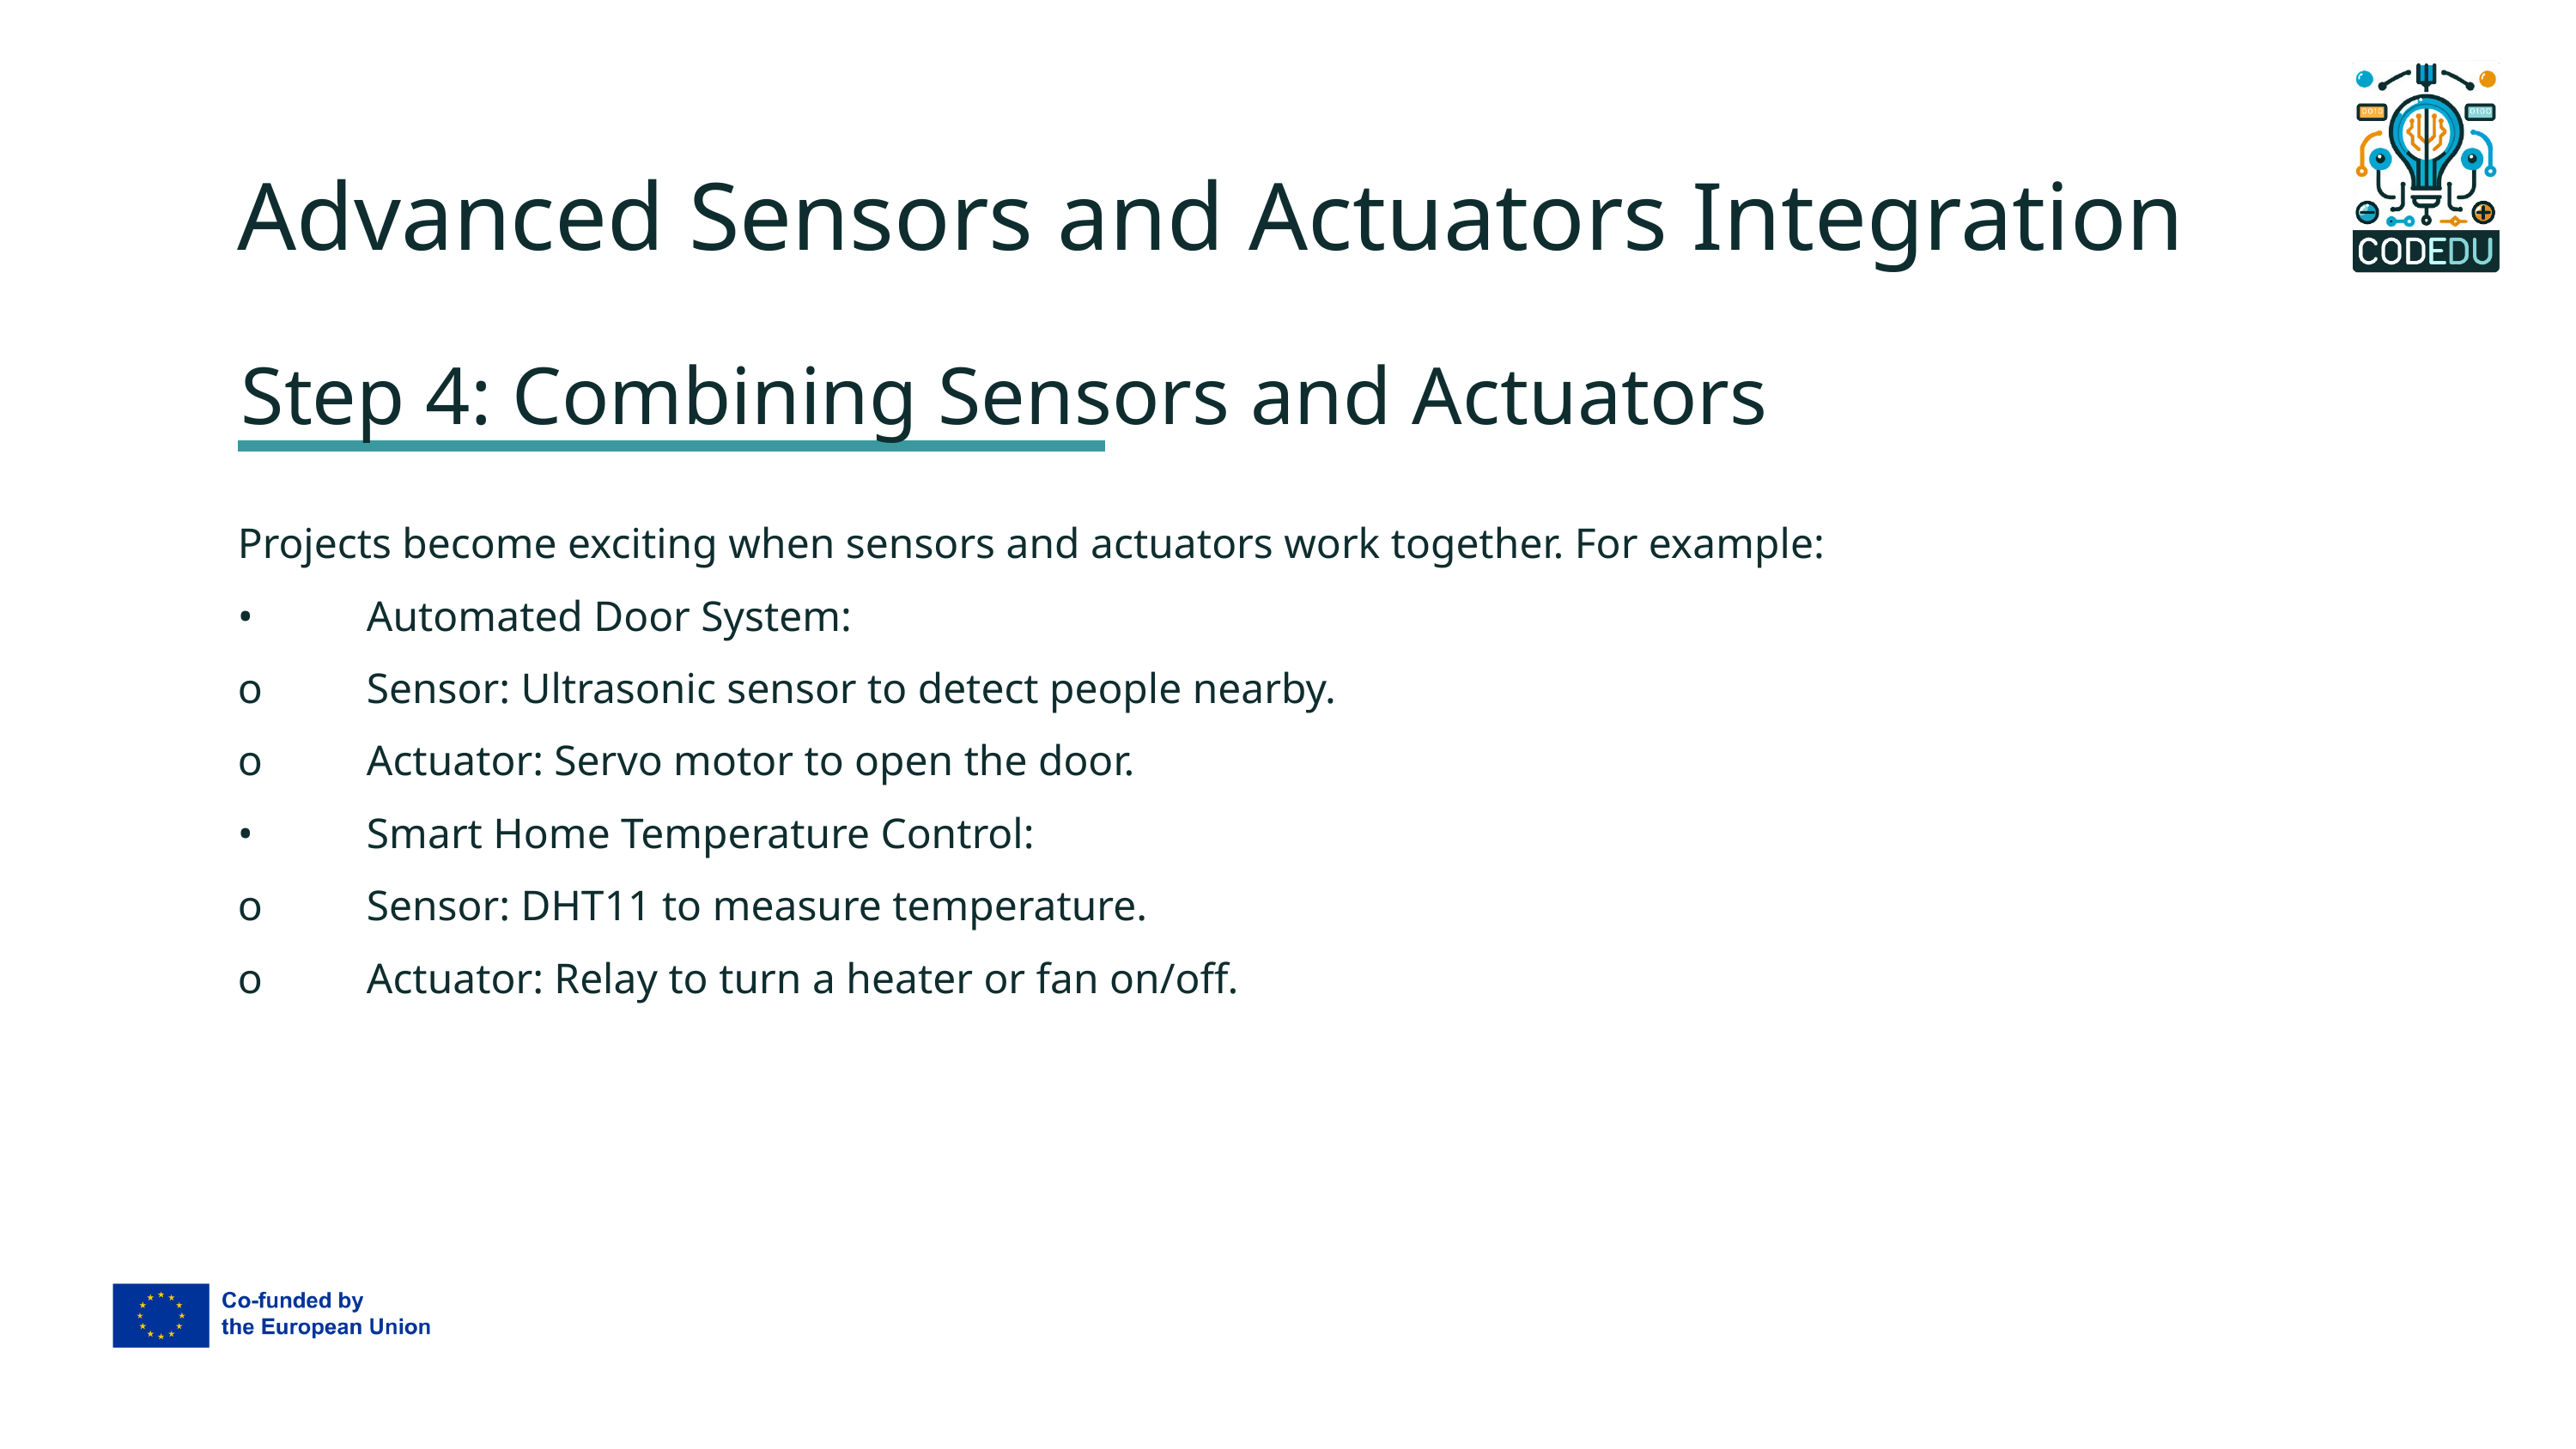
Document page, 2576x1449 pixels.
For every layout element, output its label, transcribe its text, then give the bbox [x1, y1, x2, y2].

text_box Step 4: Combining Sensors and Actuators [240, 301, 2396, 440]
text_box [107, 1278, 443, 1353]
text_box Projects become exciting when sensors and actuators work together. For example: • Automated Door System: o Sensor: Ultrasonic sensor to detect people nearby. o Actuator: Servo motor to open the door. • Smart Home Temperature Control: o Sensor: DHT11 to measure temperature. o Actuator: Relay to turn a heater or fan on/off. [237, 494, 2382, 1147]
text_box Advanced Sensors and Actuators Integration [237, 146, 2217, 270]
picture [2221, 0, 2576, 395]
